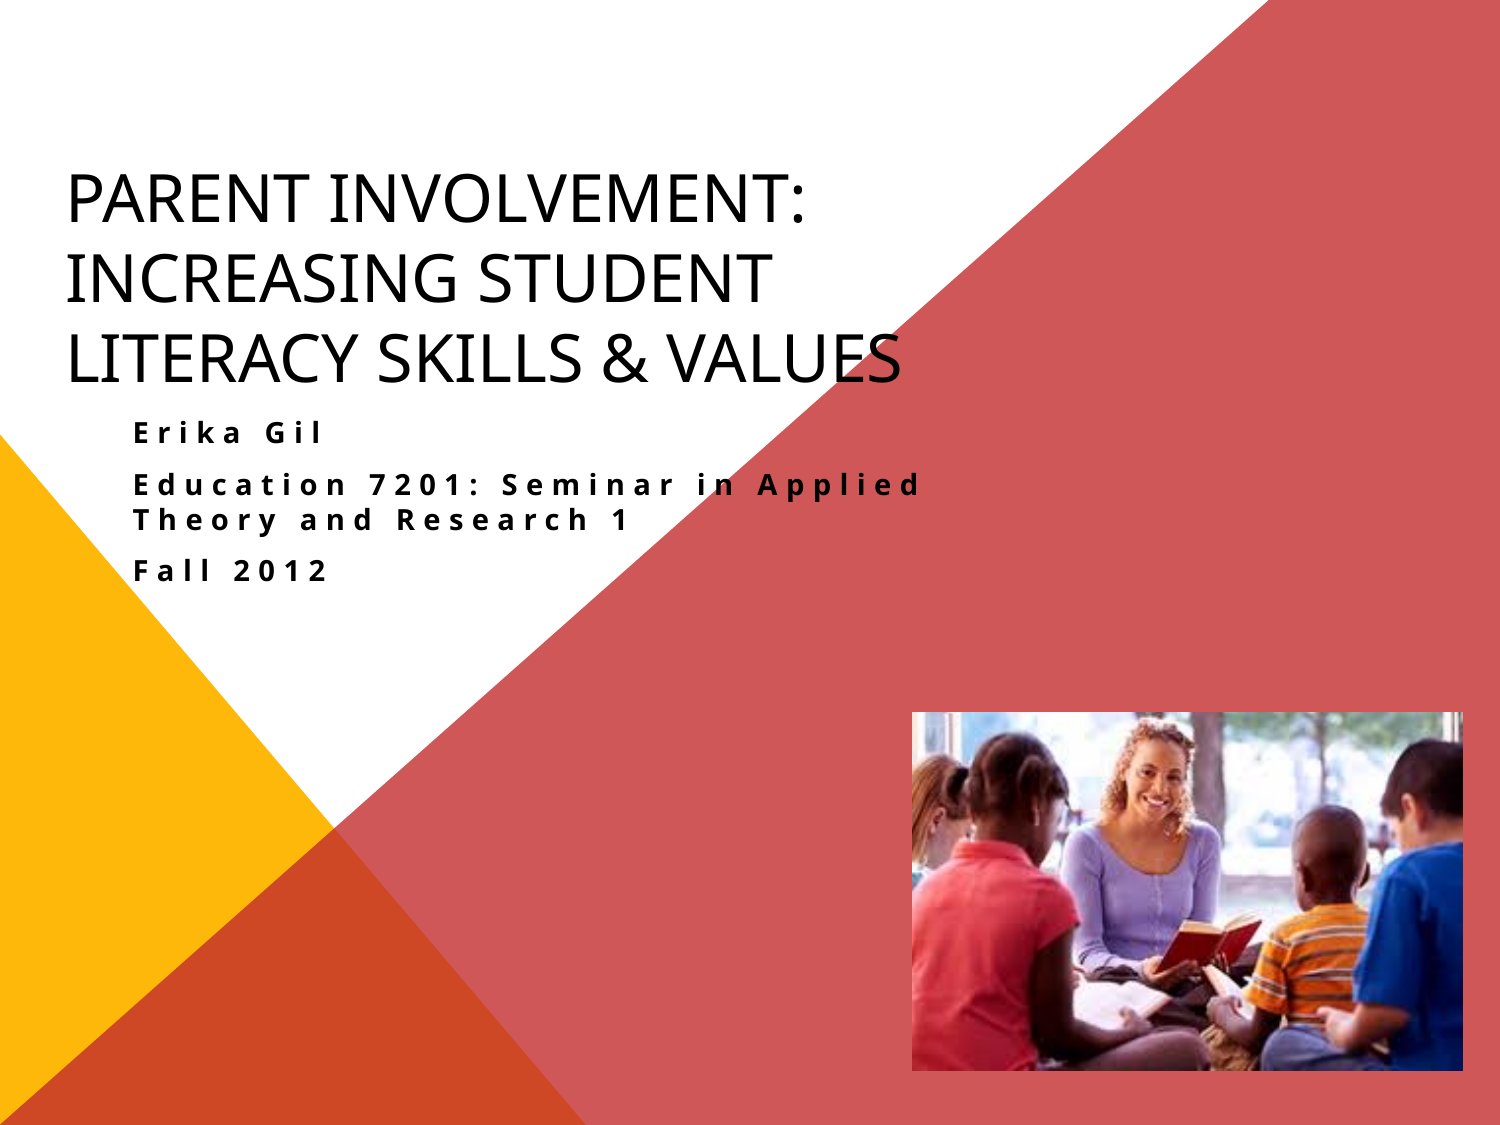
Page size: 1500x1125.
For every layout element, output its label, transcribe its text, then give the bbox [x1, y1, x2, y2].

subtitle Erika Gil Education 7201: Seminar in Applied Theory and Research 1 Fall 2012 [117, 412, 963, 688]
title Parent involvement: increasing Student Literacy skills & values [50, 112, 977, 398]
picture [912, 712, 1463, 1071]
